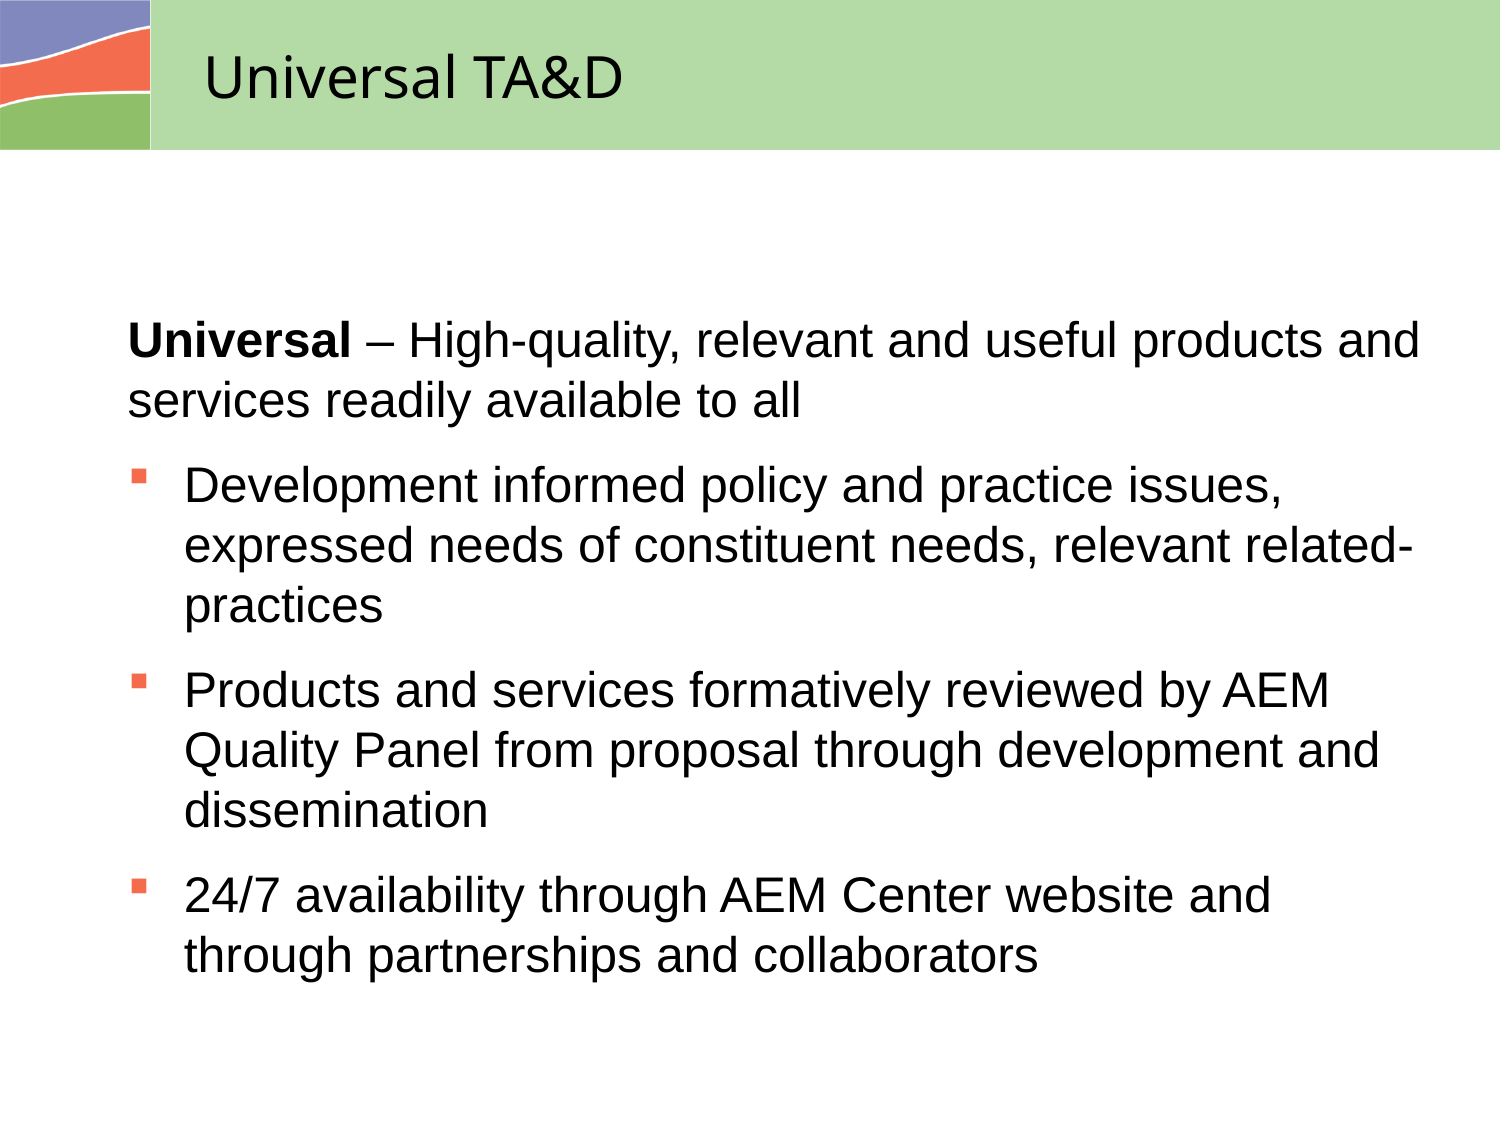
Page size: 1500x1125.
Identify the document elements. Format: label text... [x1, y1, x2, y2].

title Universal TA&D [150, 0, 1500, 151]
picture [0, 0, 150, 150]
list Universal – High-quality, relevant and useful products and services readily available to all Development informed policy and practice issues, expressed needs of constituent needs, relevant related-practices Products and services formatively reviewed by AEM Quality Panel from proposal through development and dissemination 24/7 availability through AEM Center website and through partnerships and collaborators [112, 299, 1463, 1063]
